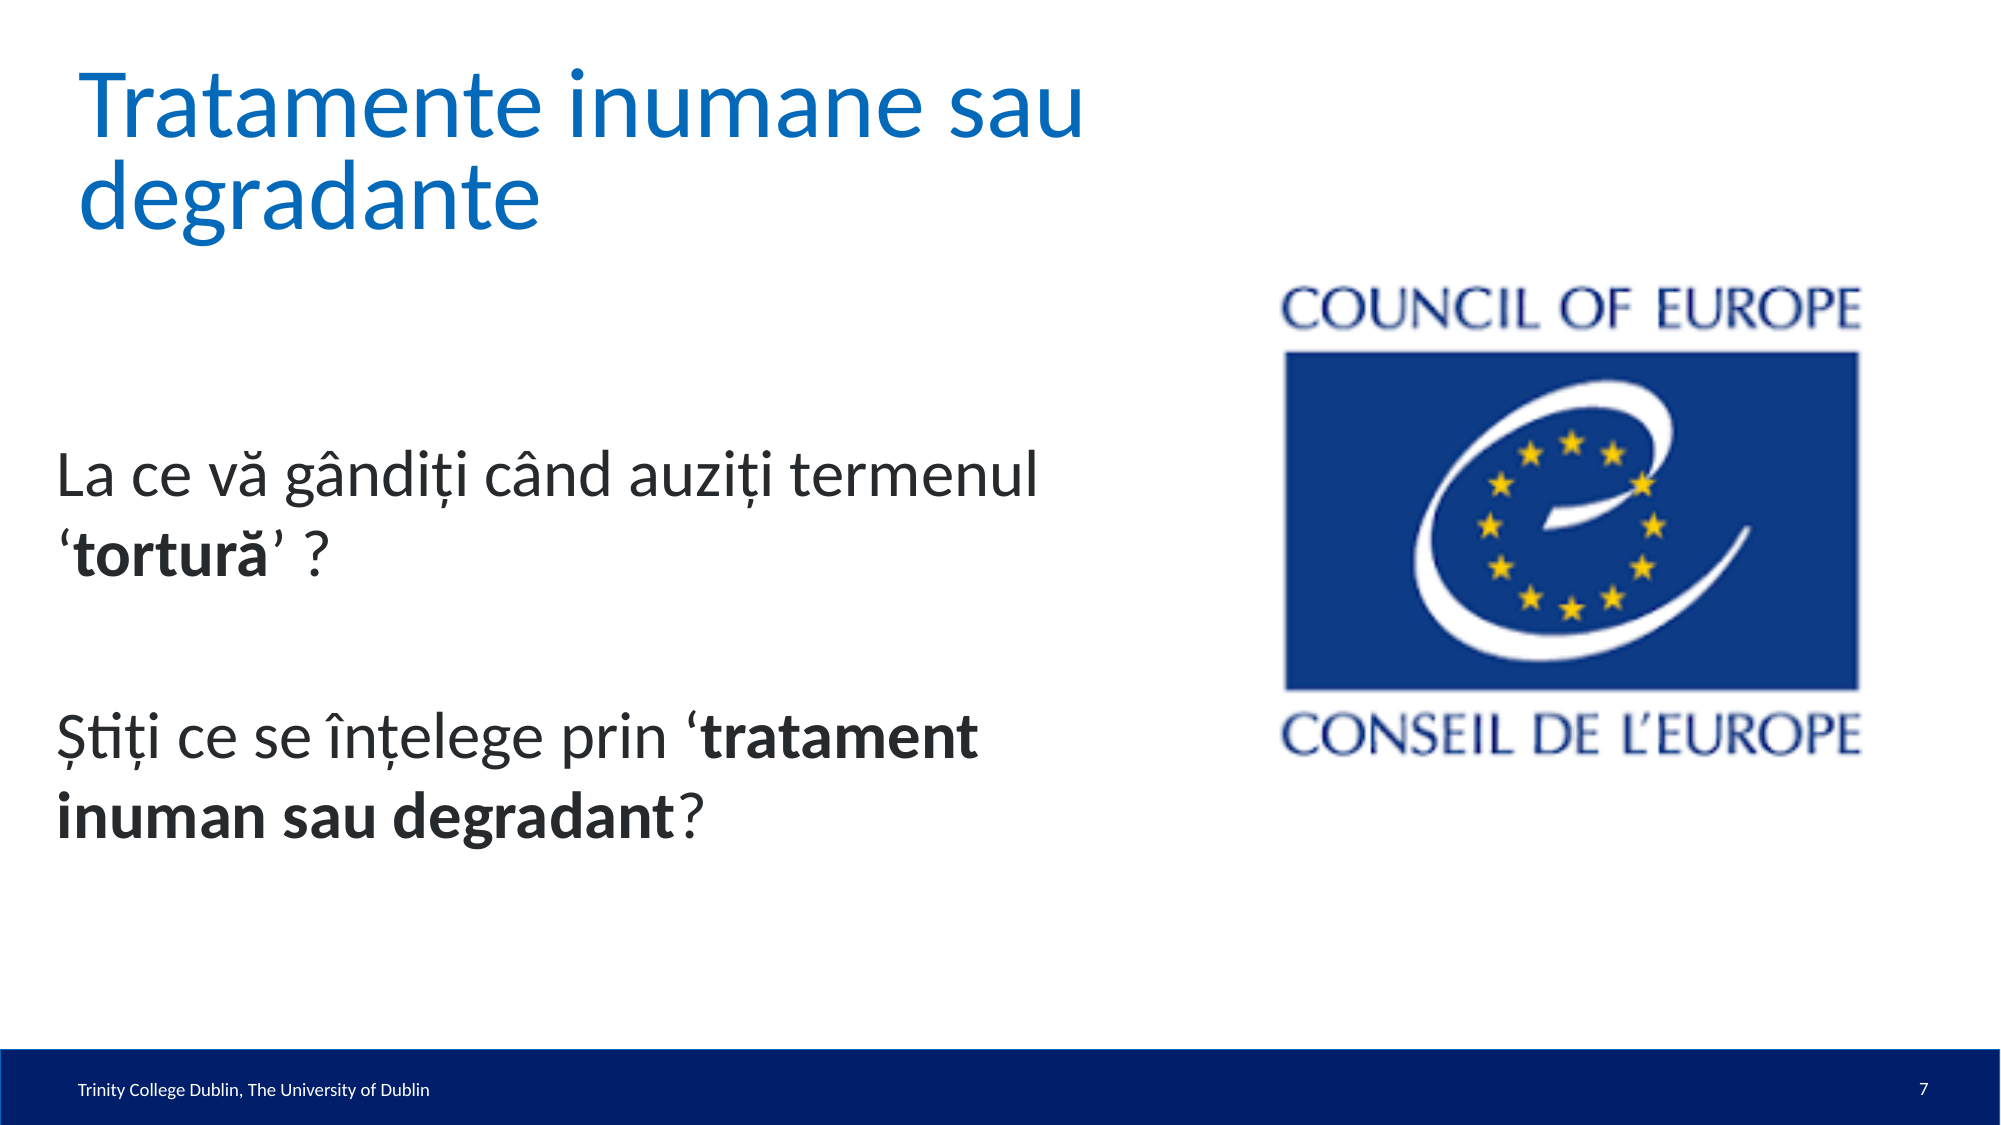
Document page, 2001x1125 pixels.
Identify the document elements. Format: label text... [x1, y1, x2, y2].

title Tratamente inumane sau degradante [78, 63, 1141, 230]
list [1262, 229, 1882, 812]
slide_number 7 [1881, 1068, 1929, 1100]
text_box La ce vă gândiți când auziți termenul ‘tortură’ ? Știți ce se înțelege prin ‘tratament inuman sau degradant? [56, 429, 1097, 853]
